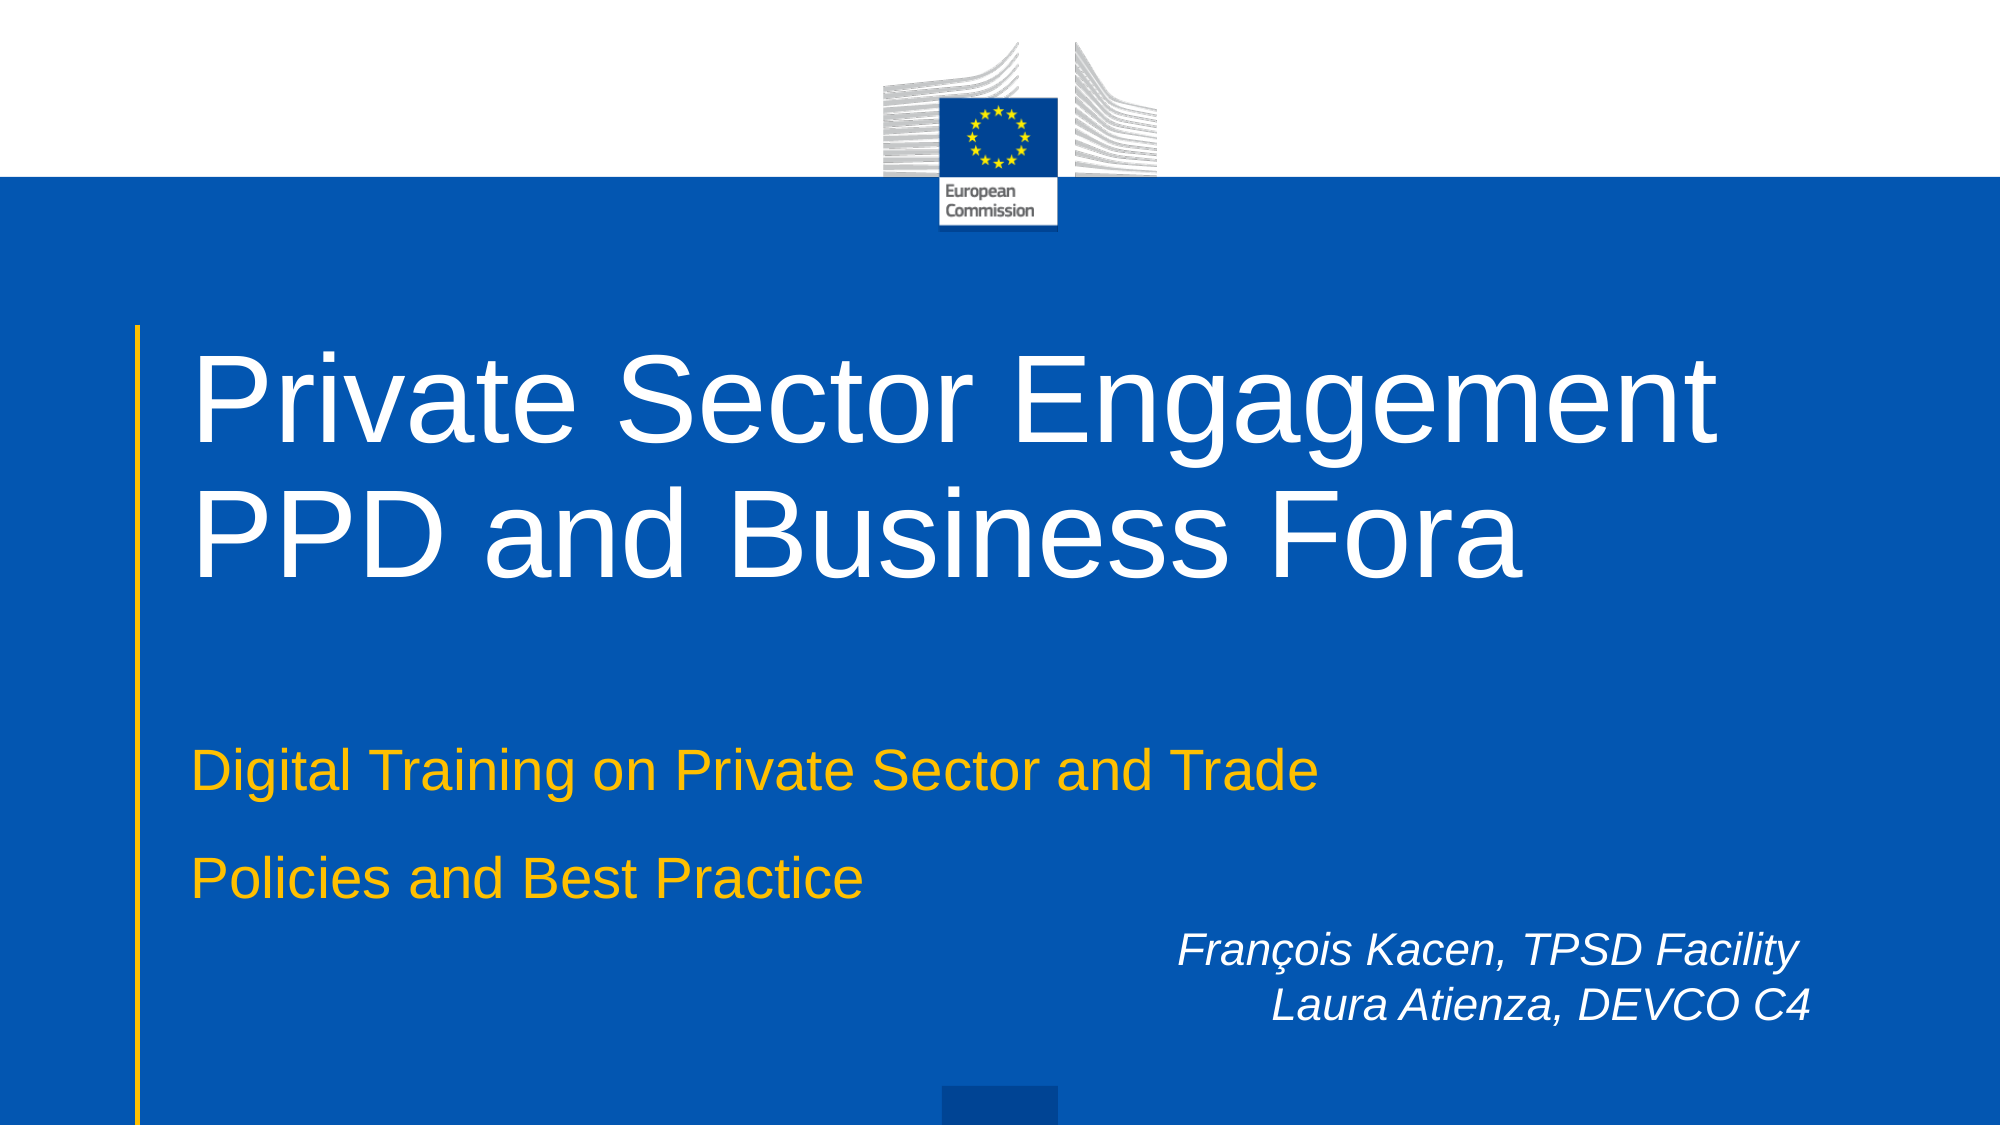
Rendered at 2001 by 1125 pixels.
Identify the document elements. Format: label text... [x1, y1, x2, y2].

title Private Sector Engagement PPD and Business Fora [175, 326, 1827, 680]
list François Kacen, TPSD Facility Laura Atienza, DEVCO C4 [999, 911, 1827, 999]
subtitle Digital Training on Private Sector and Trade Policies and Best Practice [175, 724, 1827, 872]
picture [883, 42, 1157, 232]
